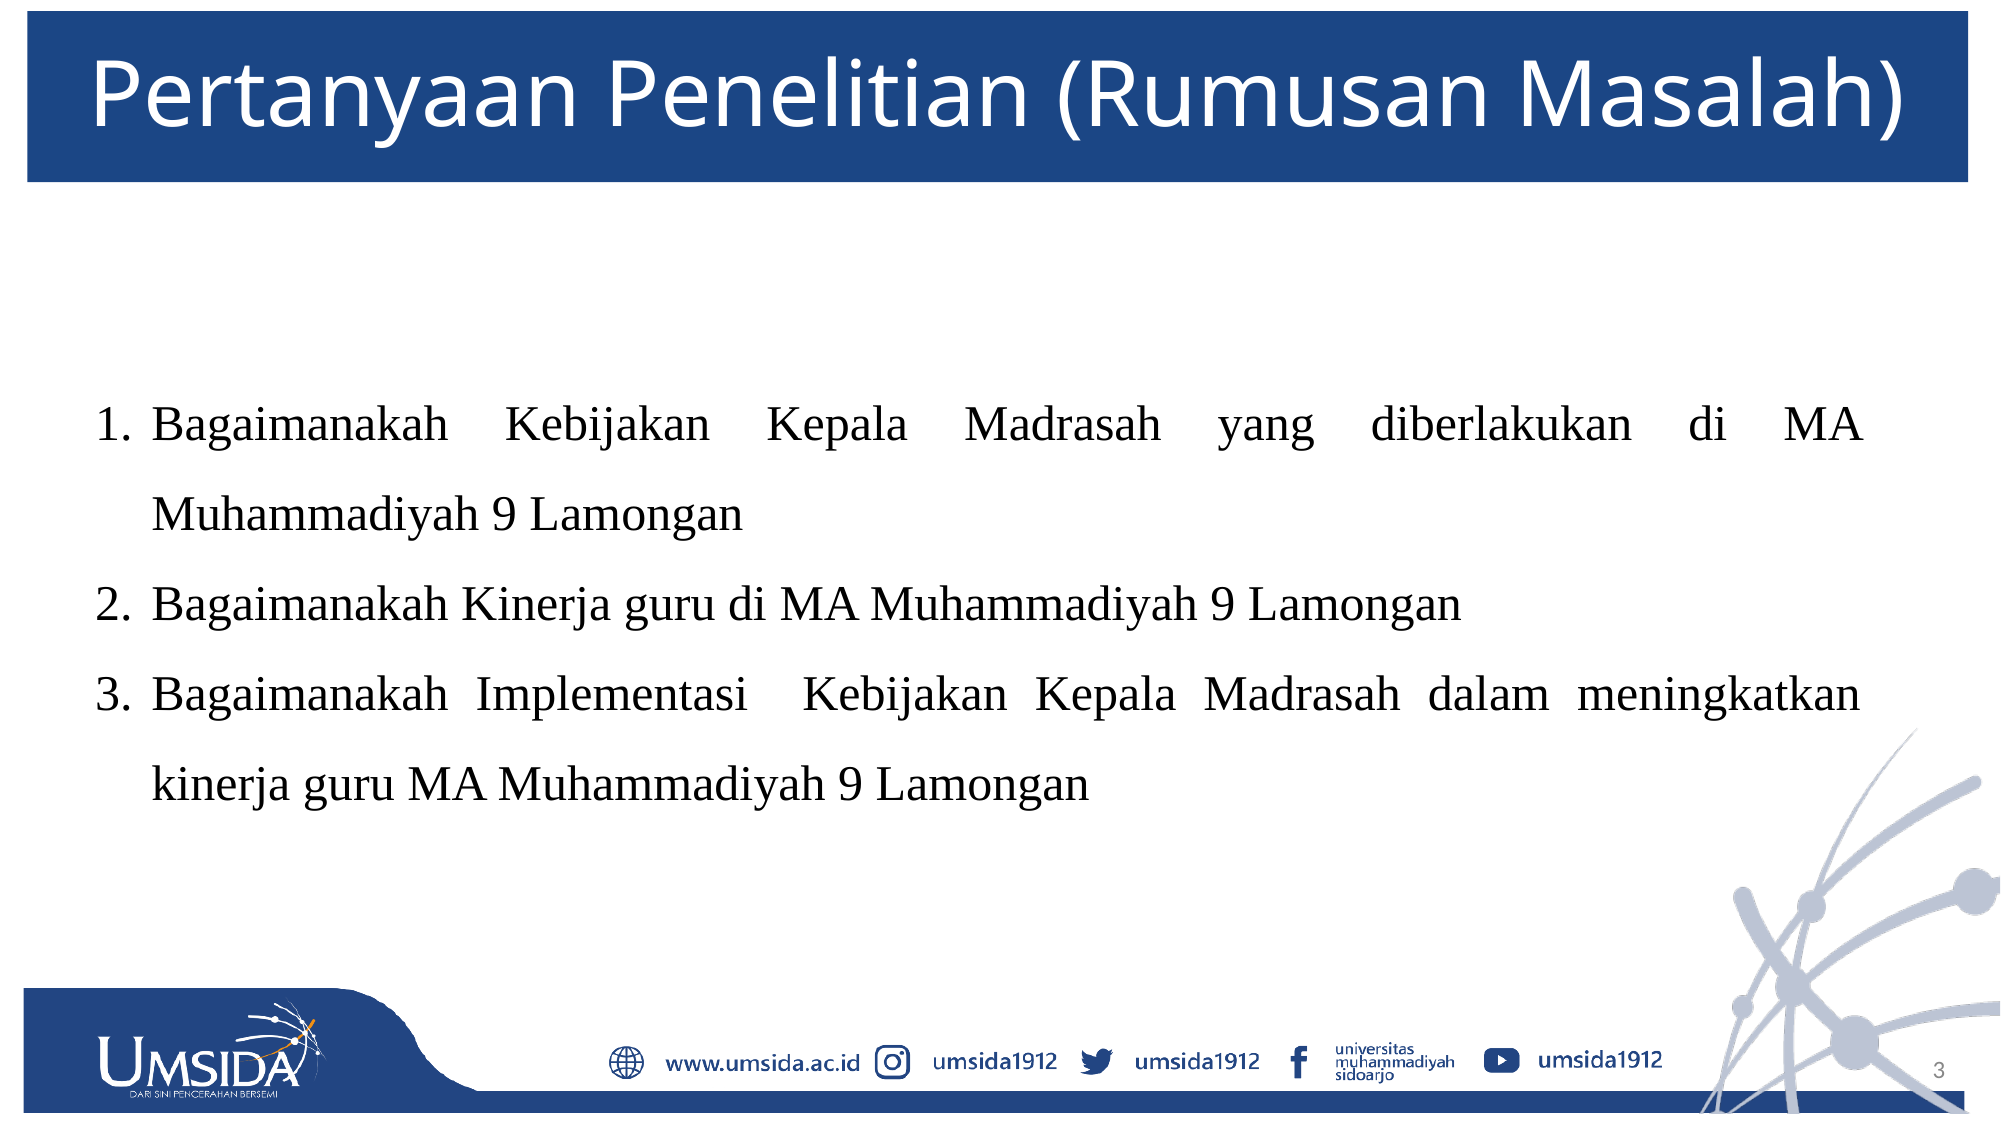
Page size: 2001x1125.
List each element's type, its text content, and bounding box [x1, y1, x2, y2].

title Pertanyaan Penelitian (Rumusan Masalah) [27, 11, 1969, 183]
text_box Bagaimanakah Kebijakan Kepala Madrasah yang diberlakukan di MA Muhammadiyah 9 Lamongan Bagaimanakah Kinerja guru di MA Muhammadiyah 9 Lamongan Bagaimanakah Implementasi Kebijakan Kepala Madrasah dalam meningkatkan kinerja guru MA Muhammadiyah 9 Lamongan [80, 353, 1877, 819]
picture [23, 51, 2001, 1114]
